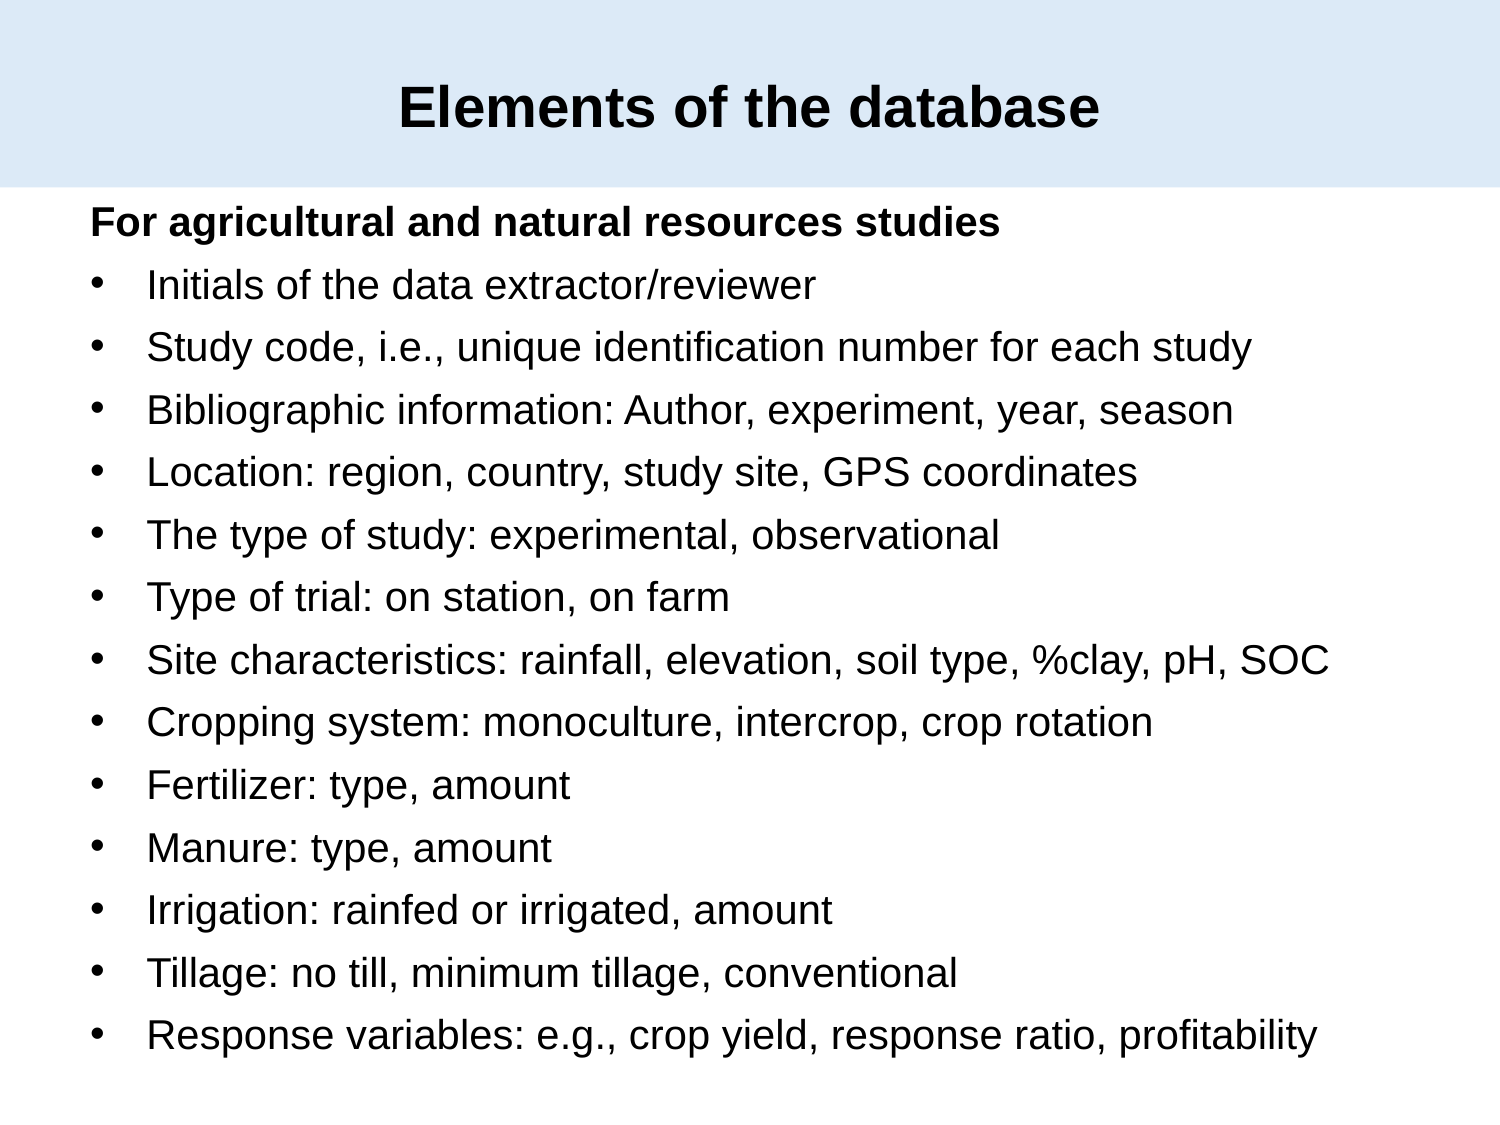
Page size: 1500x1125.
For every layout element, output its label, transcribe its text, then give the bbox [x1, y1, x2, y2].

text_box Elements of the database [0, 0, 1500, 188]
text_box For agricultural and natural resources studies Initials of the data extractor/reviewer Study code, i.e., unique identification number for each study Bibliographic information: Author, experiment, year, season Location: region, country, study site, GPS coordinates The type of study: experimental, observational Type of trial: on station, on farm Site characteristics: rainfall, elevation, soil type, %clay, pH, SOC Cropping system: monoculture, intercrop, crop rotation Fertilizer: type, amount Manure: type, amount Irrigation: rainfed or irrigated, amount Tillage: no till, minimum tillage, conventional Response variables: e.g., crop yield, response ratio, profitability [75, 188, 1475, 1066]
